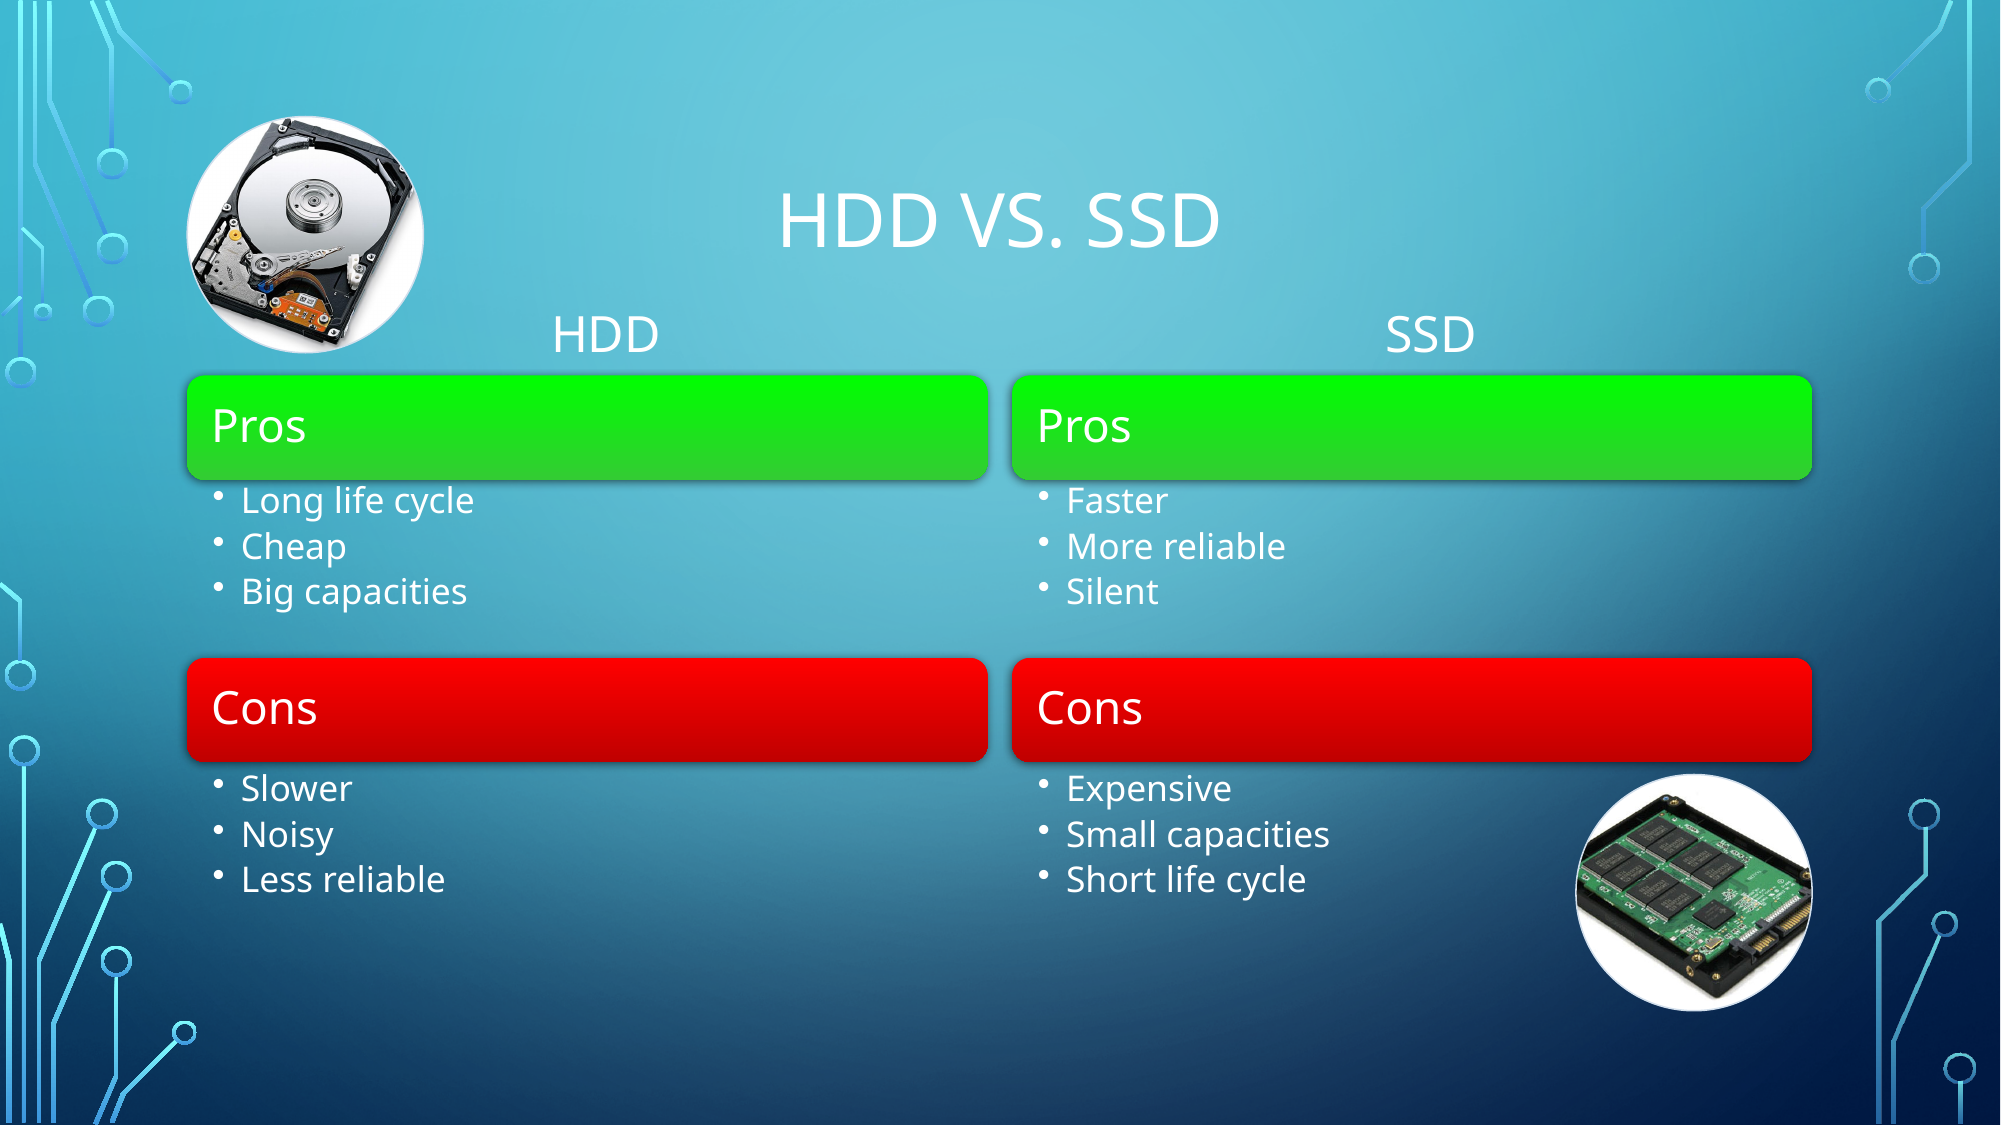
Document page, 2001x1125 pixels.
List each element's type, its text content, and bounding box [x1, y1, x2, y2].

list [186, 370, 988, 1011]
text_box [186, 115, 425, 354]
list HDD [224, 235, 988, 370]
title HDD vs. SSD [187, 101, 1813, 344]
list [1012, 370, 1813, 1011]
list SSD [1050, 235, 1813, 370]
